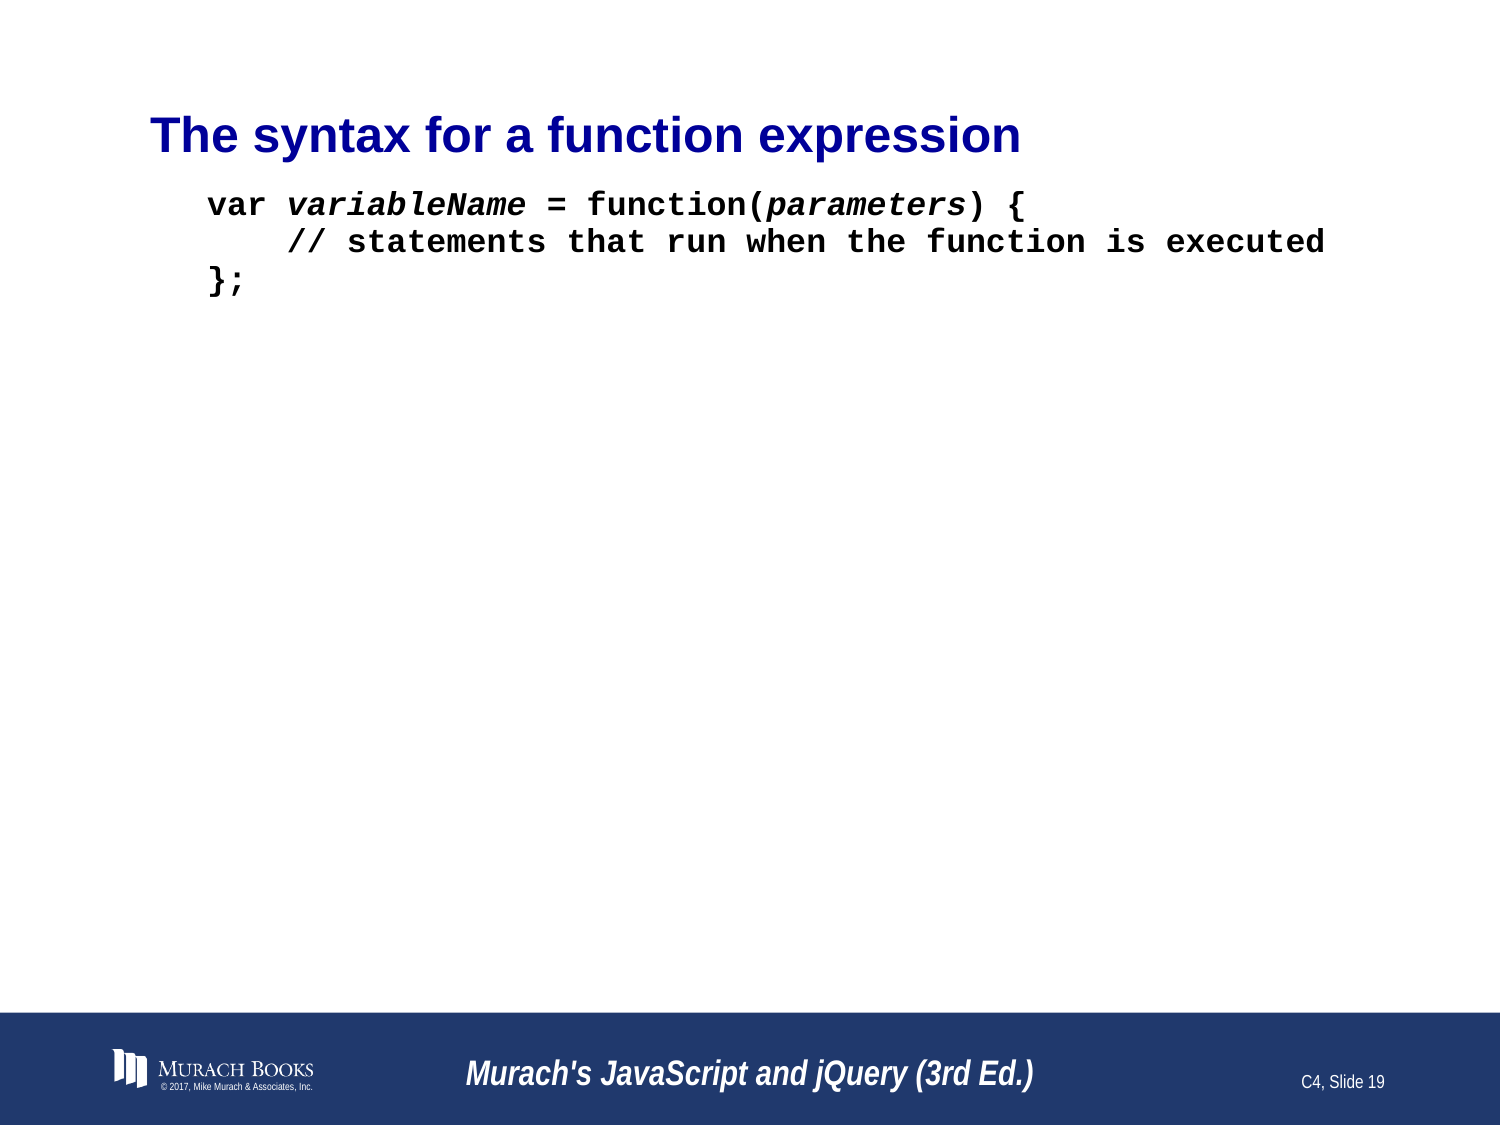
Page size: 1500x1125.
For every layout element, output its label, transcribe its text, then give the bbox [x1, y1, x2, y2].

slide_number Murach's JavaScript and jQuery (3rd Ed.) [463, 1025, 1050, 1100]
footer © 2017, Mike Murach & Associates, Inc. [12, 1025, 463, 1100]
title The syntax for a function expression [150, 102, 1350, 164]
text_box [149, 187, 1350, 301]
slide_number C4, Slide 19 [1087, 1025, 1400, 1100]
